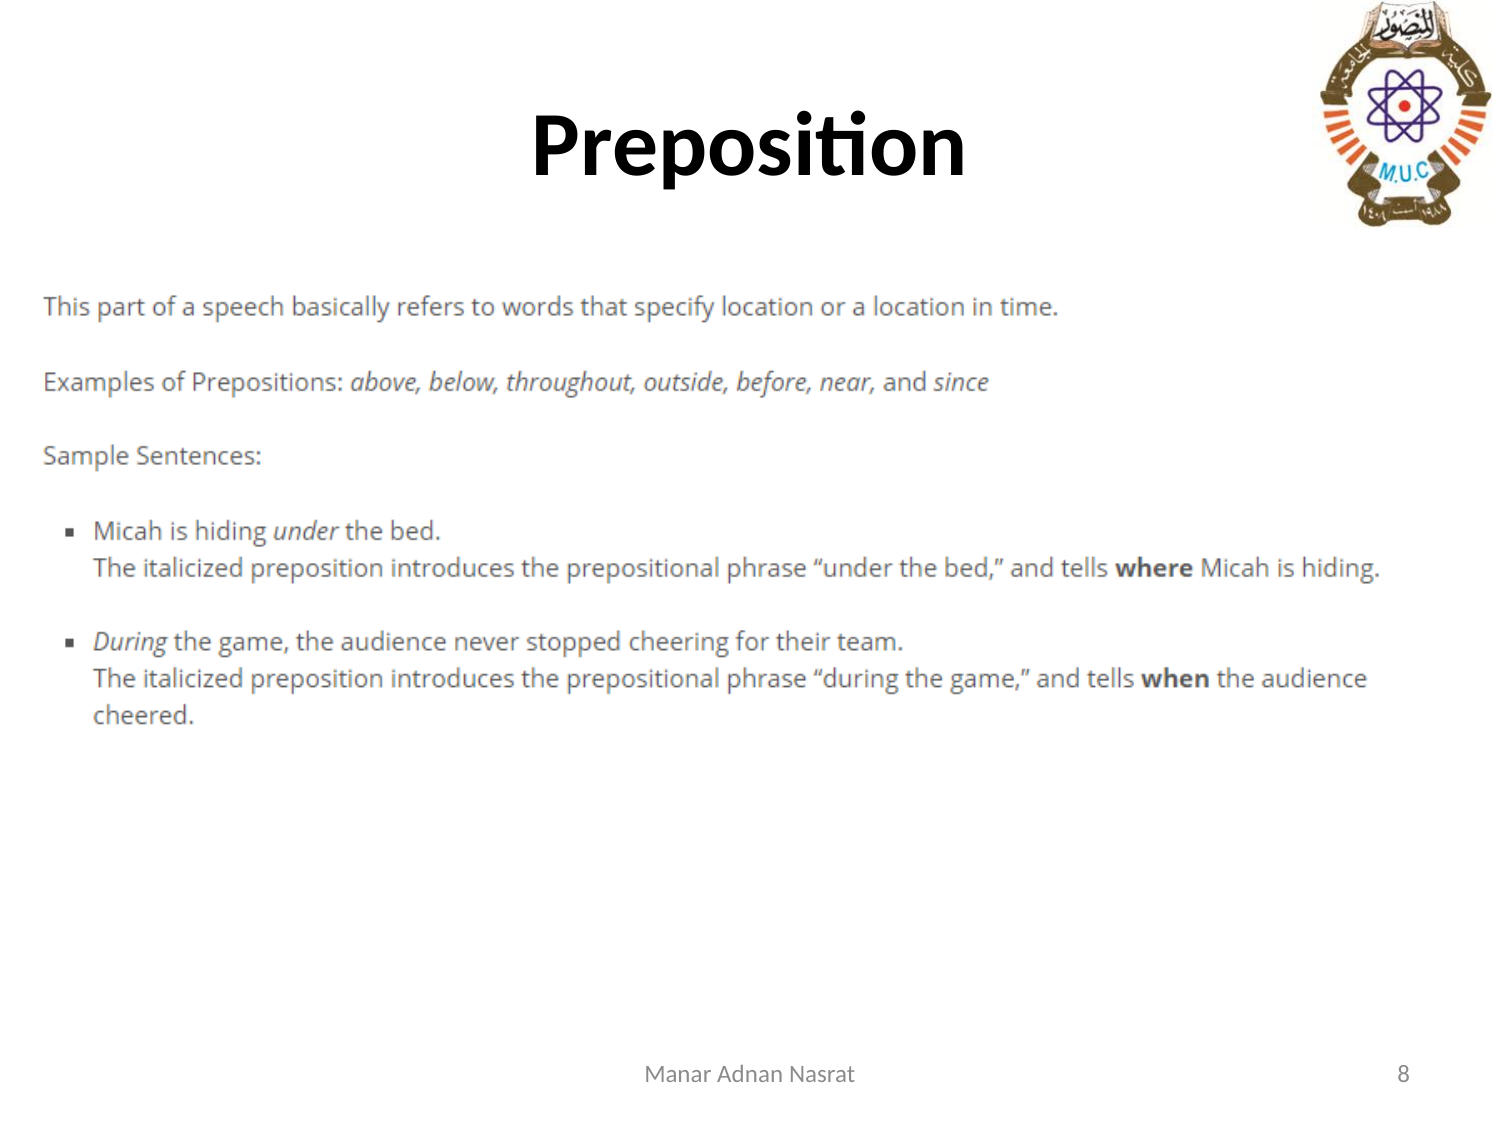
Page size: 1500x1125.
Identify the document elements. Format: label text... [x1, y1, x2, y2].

picture [1312, 0, 1496, 228]
title Preposition [75, 45, 1309, 233]
slide_number 8 [1074, 1042, 1425, 1103]
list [24, 274, 1469, 763]
footer Manar Adnan Nasrat [512, 1042, 988, 1103]
